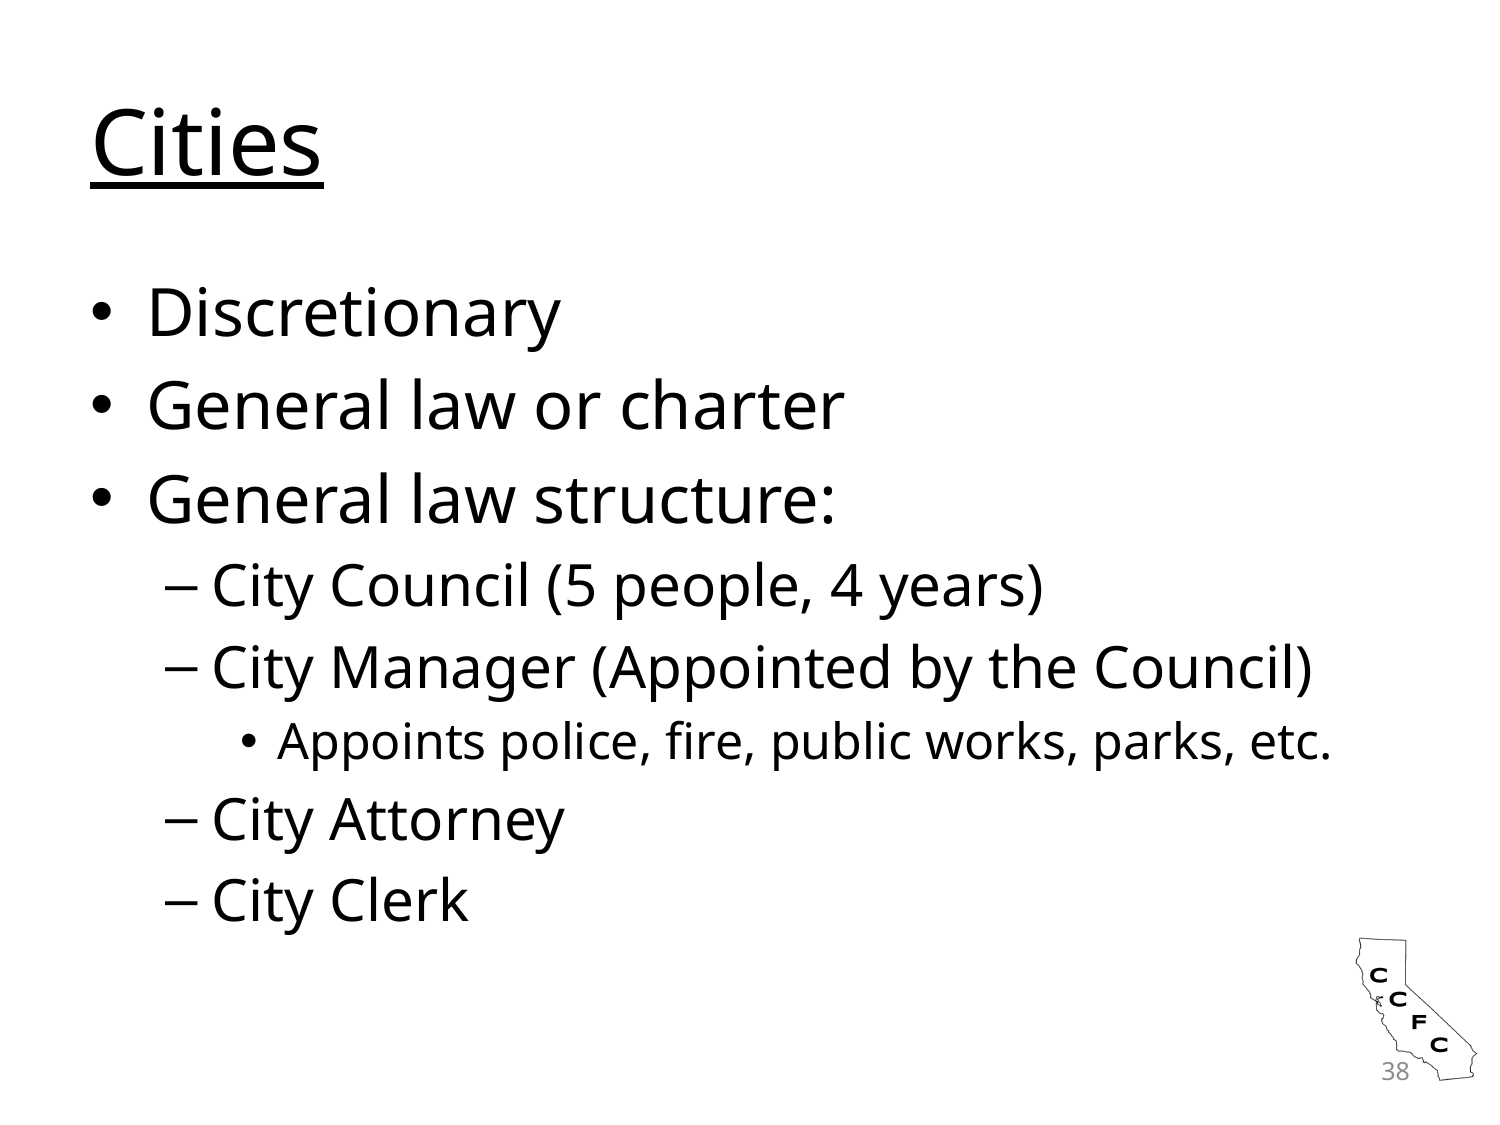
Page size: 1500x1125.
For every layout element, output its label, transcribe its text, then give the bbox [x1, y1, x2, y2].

list Discretionary General law or charter General law structure: City Council (5 people, 4 years) City Manager (Appointed by the Council) Appoints police, fire, public works, parks, etc. City Attorney City Clerk [75, 262, 1425, 1005]
title Cities [75, 45, 1425, 233]
picture [1350, 934, 1480, 1085]
slide_number 38 [1074, 1042, 1425, 1103]
